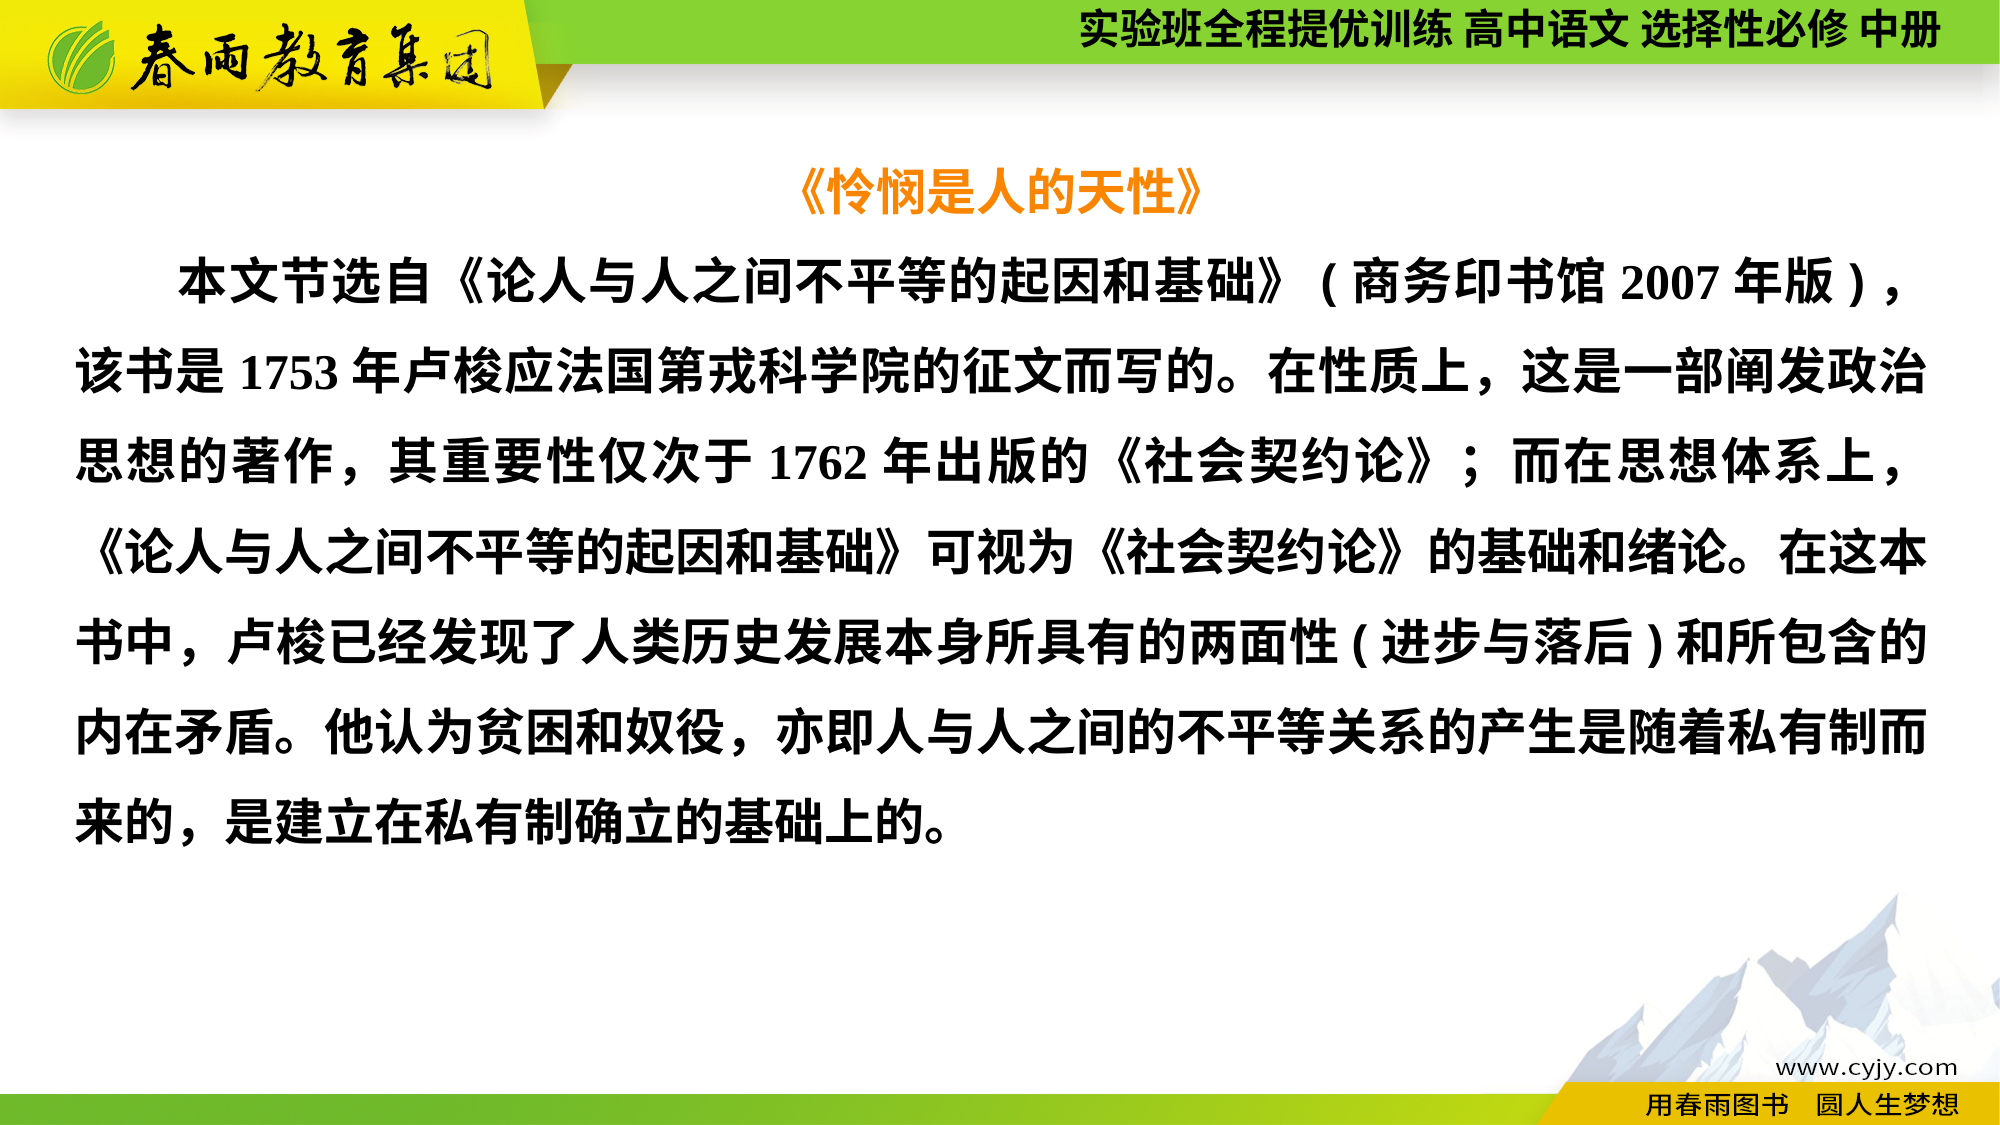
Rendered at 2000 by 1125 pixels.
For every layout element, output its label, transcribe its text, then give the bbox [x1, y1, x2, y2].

list 《怜悯是人的天性》 本文节选自《论人与人之间不平等的起因和基础》(商务印书馆2007年版)，该书是1753年卢梭应法国第戎科学院的征文而写的。在性质上，这是一部阐发政治思想的著作，其重要性仅次于1762年出版的《社会契约论》；而在思想体系上，《论人与人之间不平等的起因和基础》可视为《社会契约论》的基础和绪论。在这本书中，卢梭已经发现了人类历史发展本身所具有的两面性(进步与落后)和所包含的内在矛盾。他认为贫困和奴役，亦即人与人之间的不平等关系的产生是随着私有制而来的，是建立在私有制确立的基础上的。 [59, 122, 1944, 854]
picture [0, 0, 2000, 1125]
